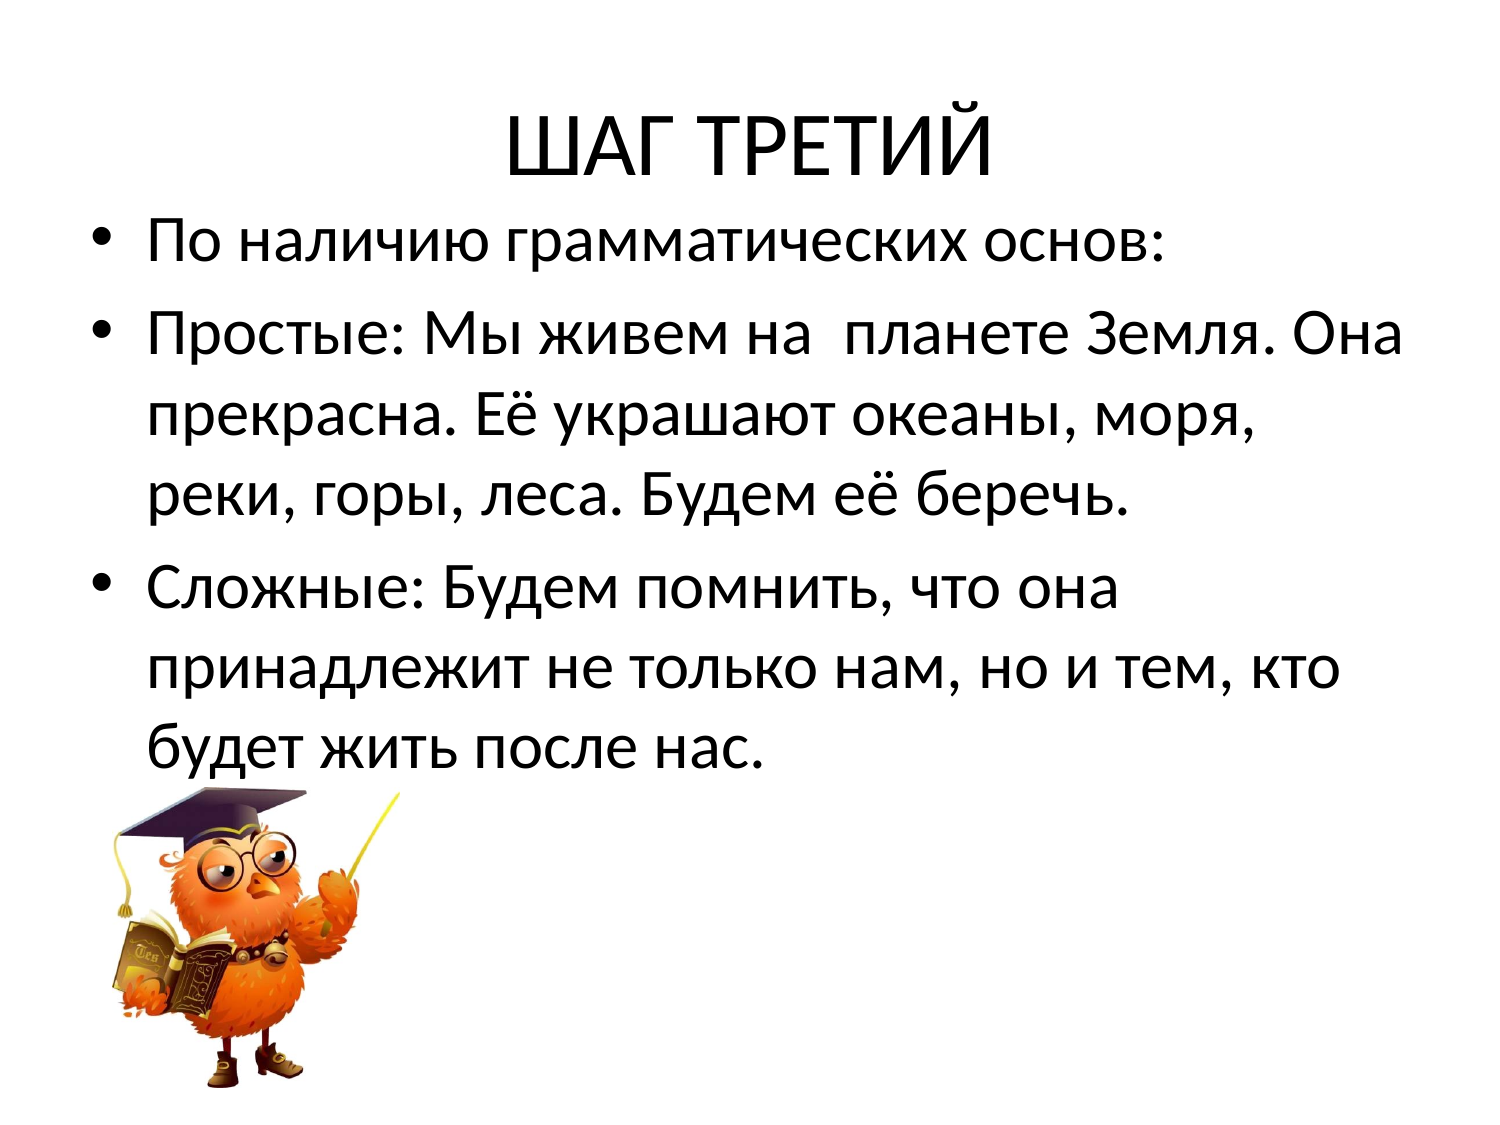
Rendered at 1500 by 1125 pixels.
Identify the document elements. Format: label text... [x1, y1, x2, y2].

title ШАГ ТРЕТИЙ [75, 45, 1425, 187]
picture [112, 787, 401, 1088]
list По наличию грамматических основ: Простые: Мы живем на планете Земля. Она прекрасна. Её украшают океаны, моря, реки, горы, леса. Будем её беречь. Сложные: Будем помнить, что она принадлежит не только нам, но и тем, кто будет жить после нас. [75, 187, 1425, 1005]
